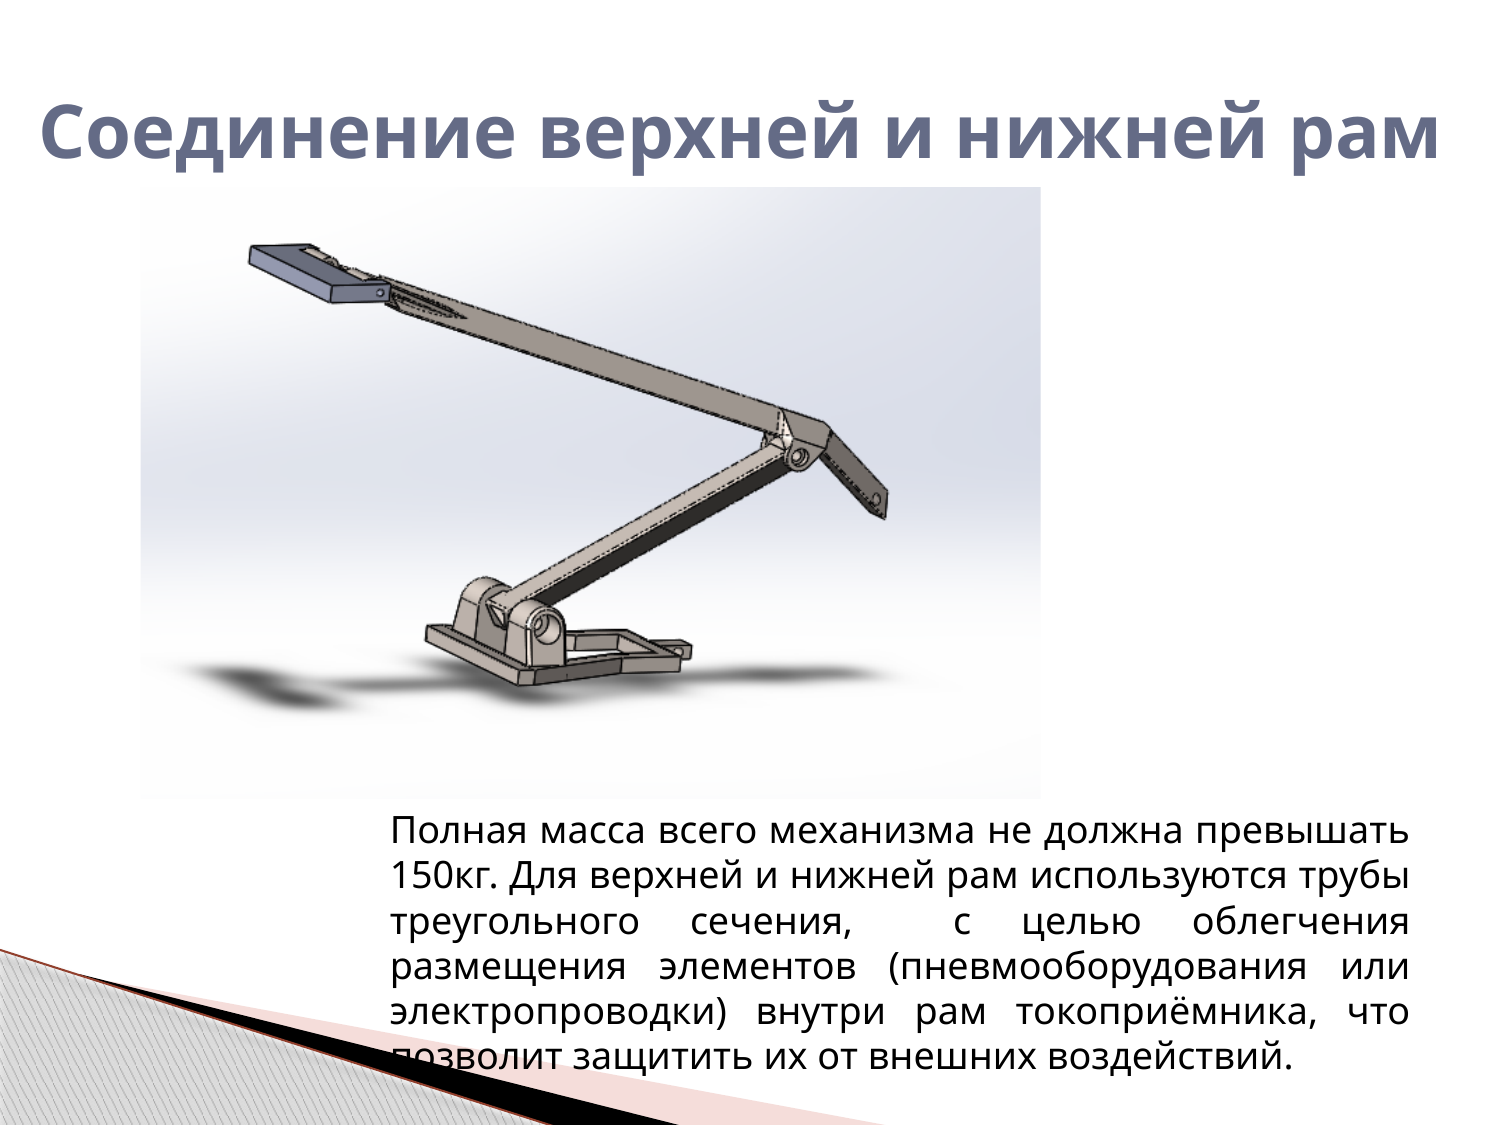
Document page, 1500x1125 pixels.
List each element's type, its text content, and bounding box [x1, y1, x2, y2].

list Полная масса всего механизма не должна превышать 150кг. Для верхней и нижней рам используются трубы треугольного сечения, с целью облегчения размещения элементов (пневмооборудования или электропроводки) внутри рам токоприёмника, что позволит защитить их от внешних воздействий. [375, 798, 1425, 1094]
picture [140, 187, 1041, 799]
title Соединение верхней и нижней рам [23, 35, 1465, 223]
